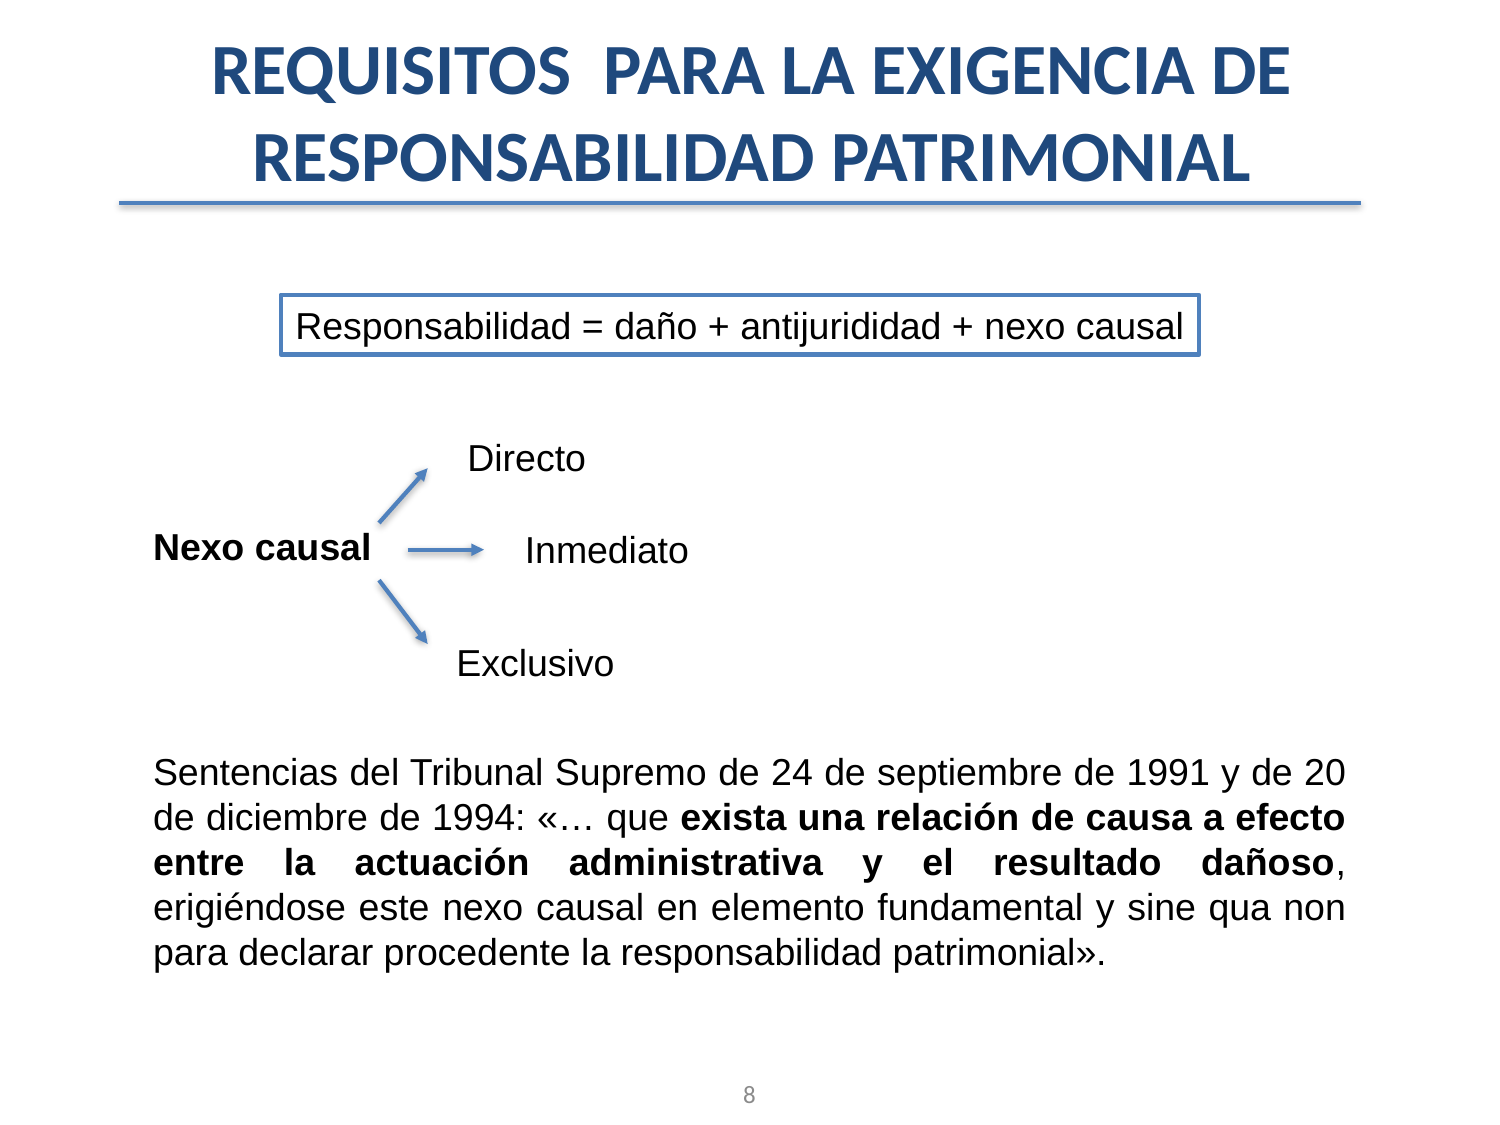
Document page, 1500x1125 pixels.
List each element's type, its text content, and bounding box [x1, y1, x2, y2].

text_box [378, 579, 428, 645]
text_box REQUISITOS PARA LA EXIGENCIA DE RESPONSABILIDAD PATRIMONIAL [1, 15, 1500, 203]
text_box Directo [452, 426, 891, 532]
text_box Nexo causal Sentencias del Tribunal Supremo de 24 de septiembre de 1991 y de 20 de diciembre de 1994: «… que exista una relación de causa a efecto entre la actuación administrativa y el resultado dañoso, erigiéndose este nexo causal en elemento fundamental y sine qua non para declarar procedente la responsabilidad patrimonial». [138, 290, 1361, 1026]
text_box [378, 467, 428, 524]
slide_number 8 [0, 1063, 1500, 1124]
text_box Exclusivo [441, 632, 630, 692]
text_box Inmediato [510, 518, 705, 623]
